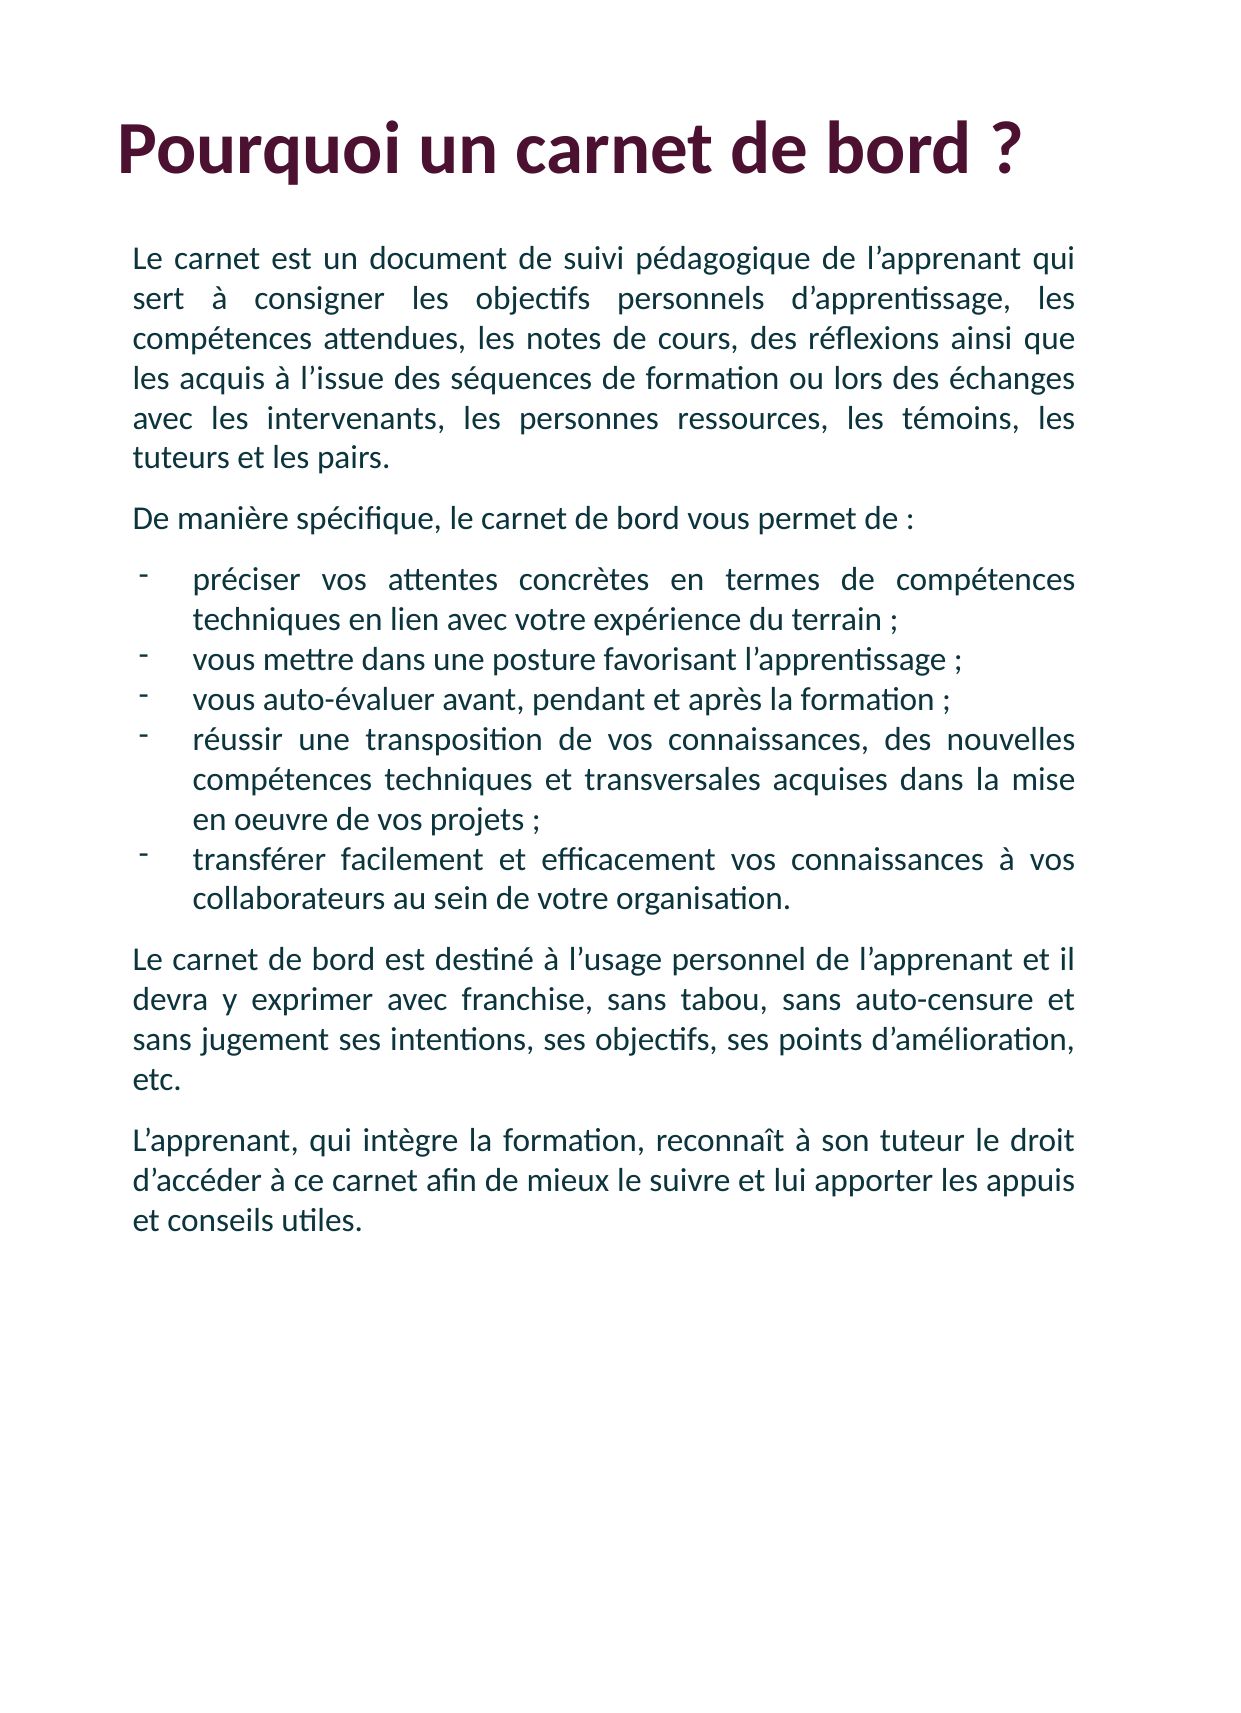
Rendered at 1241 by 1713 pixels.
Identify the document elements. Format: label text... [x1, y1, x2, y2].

title Pourquoi un carnet de bord ? [98, 79, 1142, 244]
text_box Le carnet est un document de suivi pédagogique de l’apprenant qui sert à consigner les objectifs personnels d’apprentissage, les compétences attendues, les notes de cours, des réflexions ainsi que les acquis à l’issue des séquences de formation ou lors des échanges avec les intervenants, les personnes ressources, les témoins, les tuteurs et les pairs. De manière spécifique, le carnet de bord vous permet de : préciser vos attentes concrètes en termes de compétences techniques en lien avec votre expérience du terrain ; vous mettre dans une posture favorisant l’apprentissage ; vous auto-évaluer avant, pendant et après la formation ; réussir une transposition de vos connaissances, des nouvelles compétences techniques et transversales acquises dans la mise en oeuvre de vos projets ; transférer facilement et efficacement vos connaissances à vos collaborateurs au sein de votre organisation. Le carnet de bord est destiné à l’usage personnel de l’apprenant et il devra y exprimer avec franchise, sans tabou, sans auto-censure et sans jugement ses intentions, ses objectifs, ses points d’amélioration, etc. L’apprenant, qui intègre la formation, reconnaît à son tuteur le droit d’accéder à ce carnet afin de mieux le suivre et lui apporter les appuis et conseils utiles. [117, 232, 1092, 1377]
